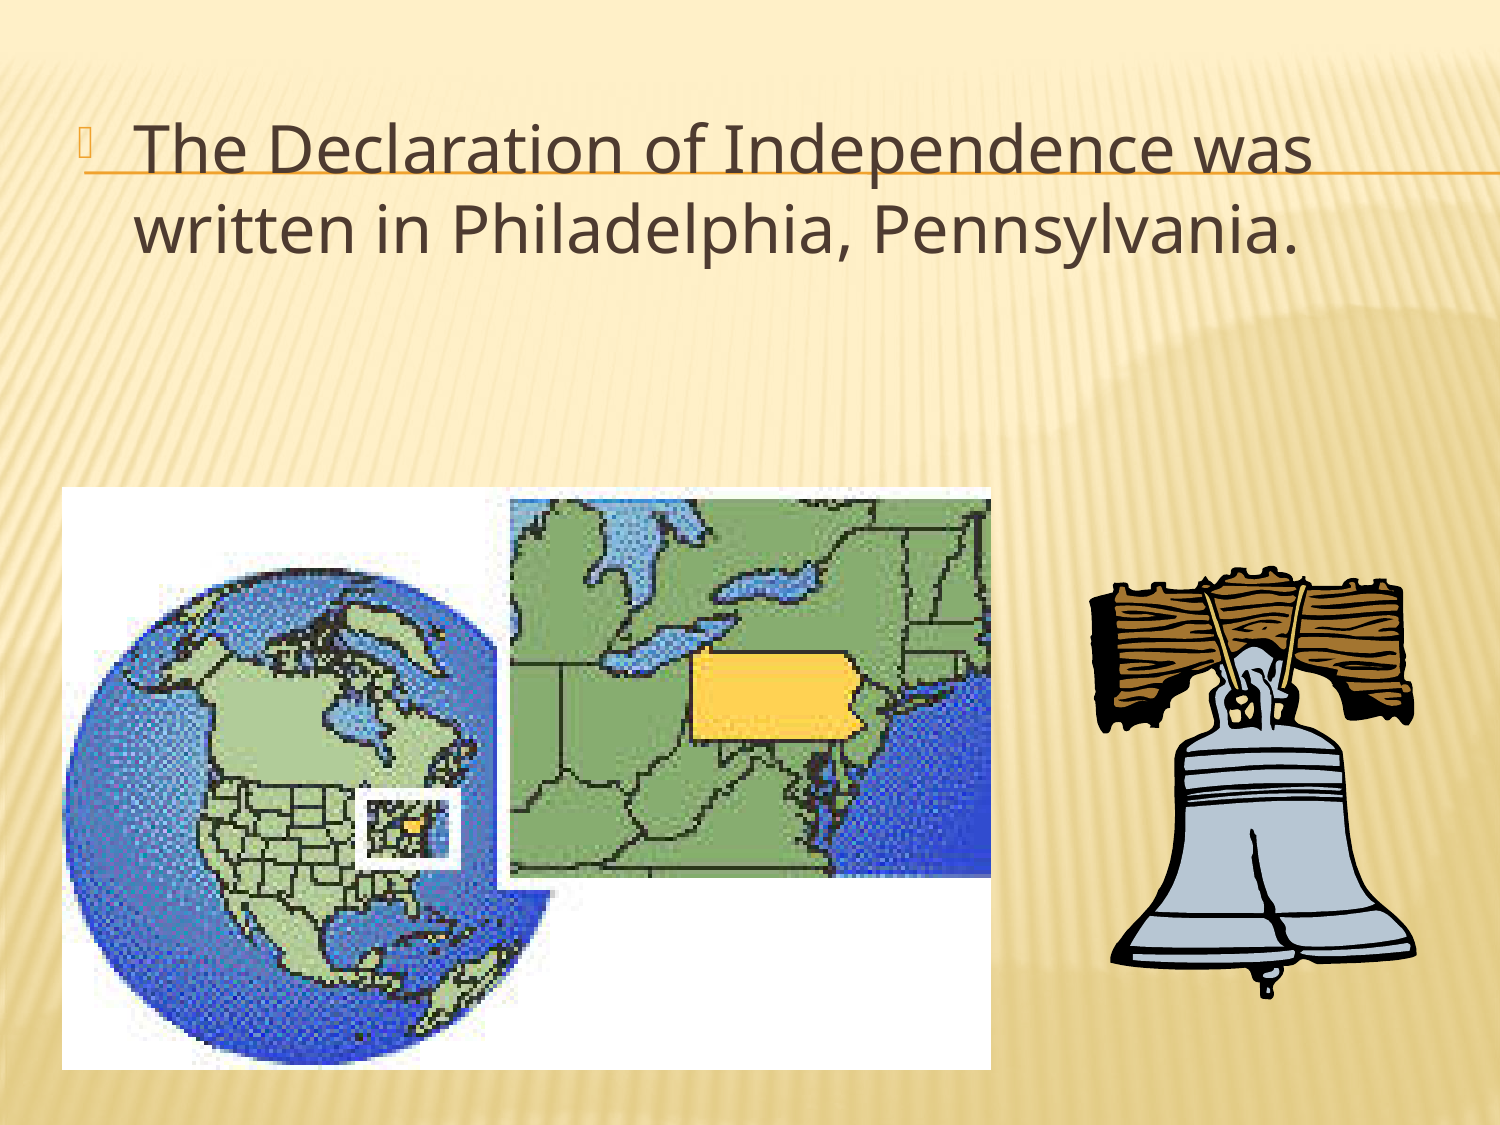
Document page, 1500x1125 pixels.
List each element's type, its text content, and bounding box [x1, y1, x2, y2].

list The Declaration of Independence was written in Philadelphia, Pennsylvania. [62, 99, 1413, 850]
picture [1087, 562, 1417, 1001]
picture [62, 487, 992, 1070]
